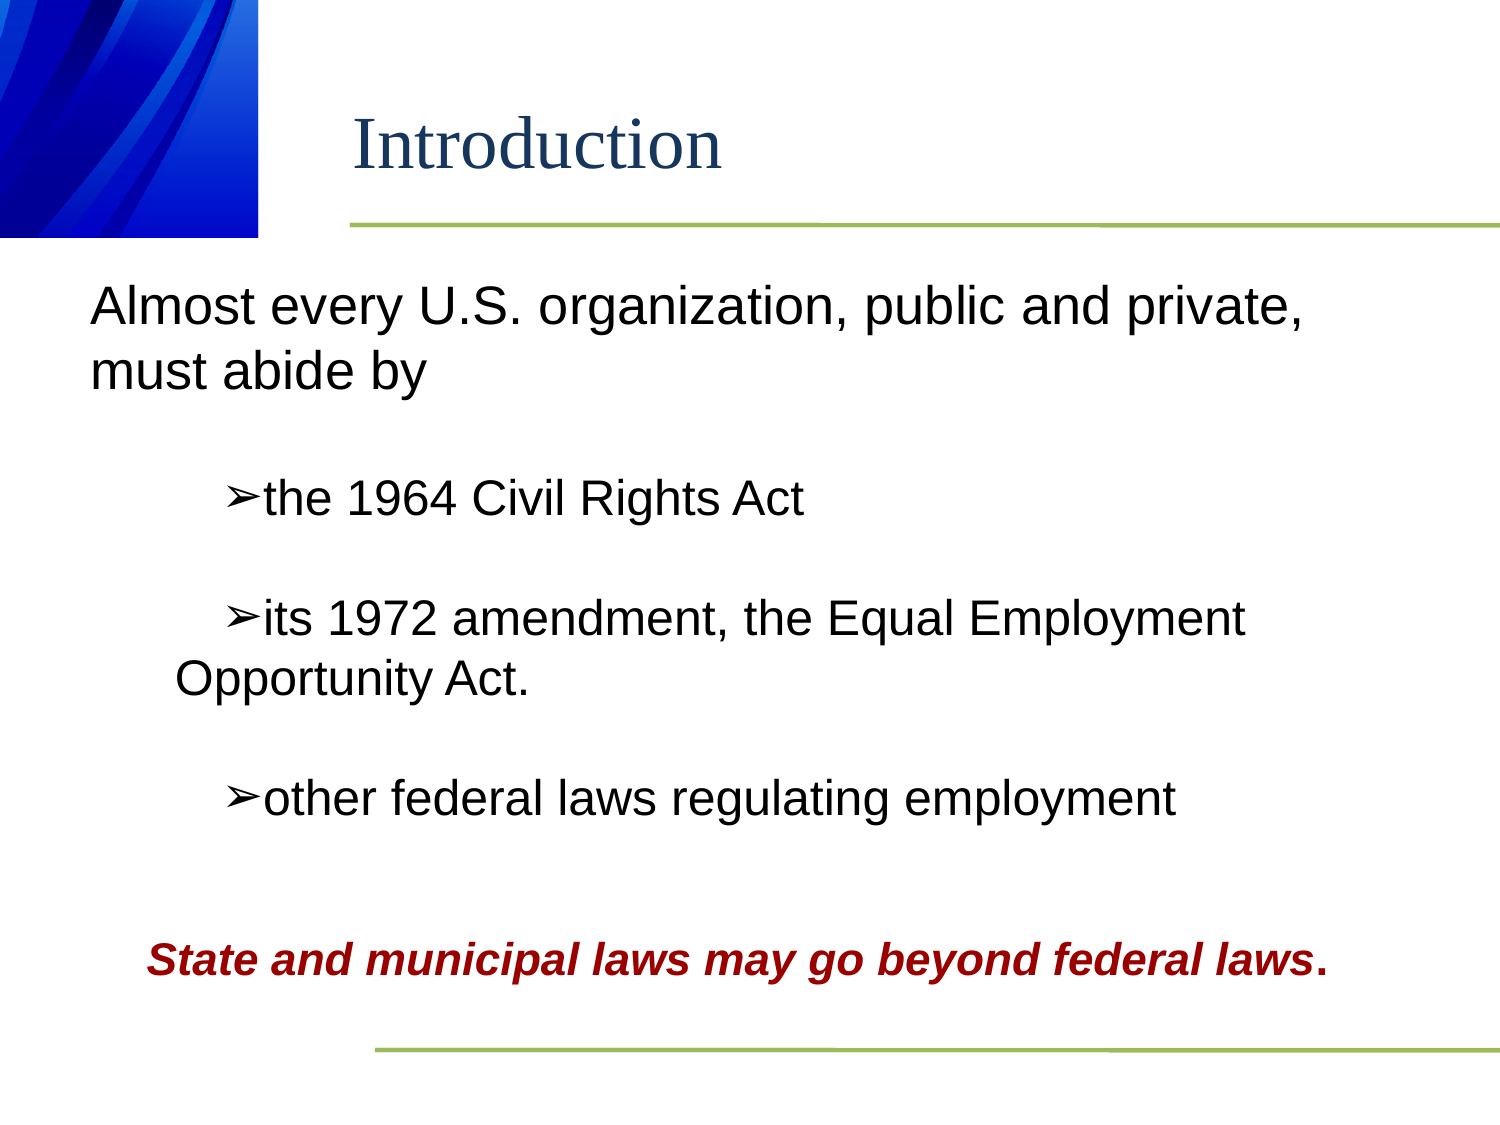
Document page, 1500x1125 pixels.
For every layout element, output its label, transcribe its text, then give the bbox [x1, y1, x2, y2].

text_box State and municipal laws may go beyond federal laws. [99, 922, 1375, 993]
picture [0, 0, 259, 238]
title Introduction [337, 45, 1425, 233]
list Almost every U.S. organization, public and private, must abide by the 1964 Civil Rights Act its 1972 amendment, the Equal Employment Opportunity Act. other federal laws regulating employment [75, 262, 1425, 912]
slide_number [1074, 1042, 1425, 1103]
